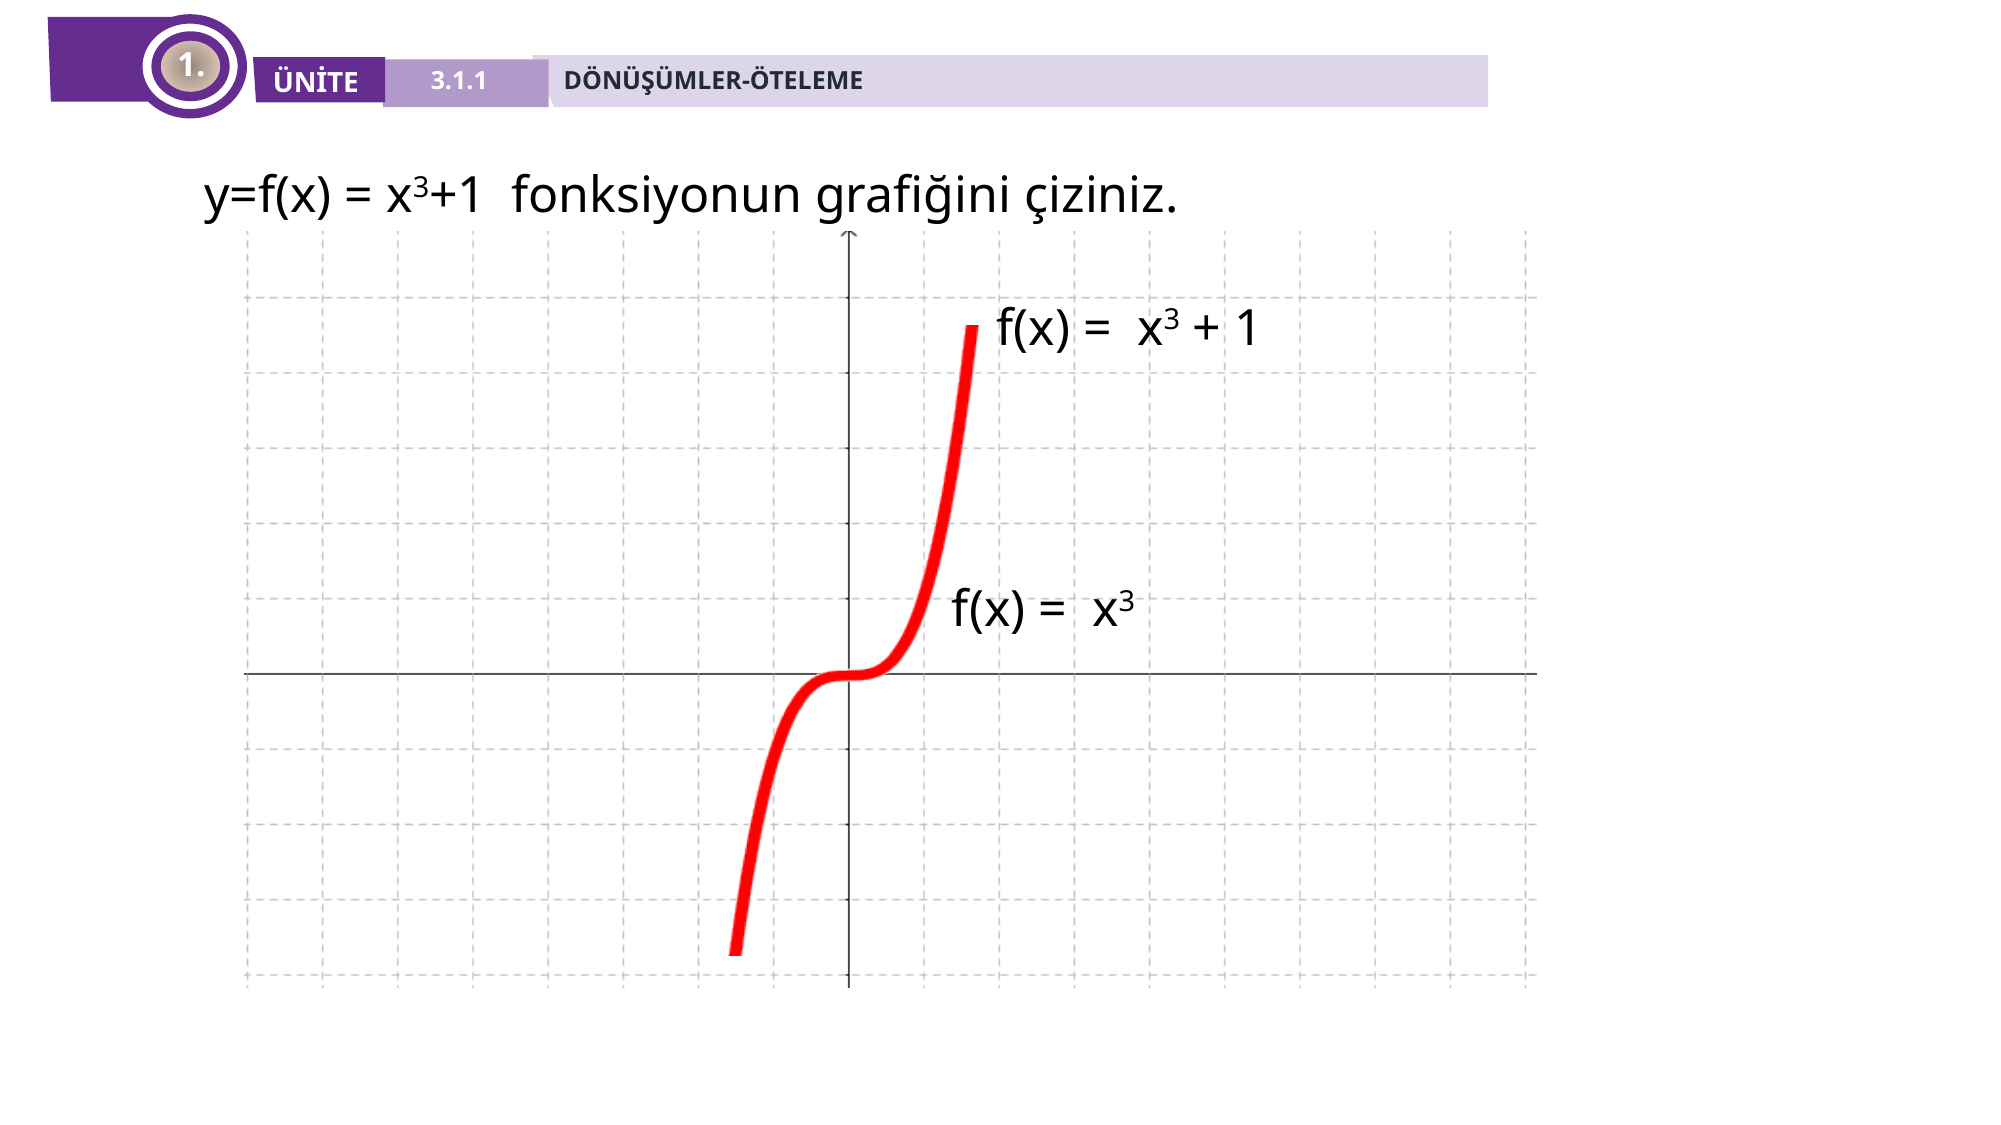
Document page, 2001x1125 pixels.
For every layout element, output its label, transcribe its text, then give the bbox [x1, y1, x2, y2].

picture [243, 231, 1537, 988]
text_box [47, 16, 1552, 114]
text_box y=f(x) = x3+1 fonksiyonun grafiğini çiziniz. [189, 151, 1441, 231]
